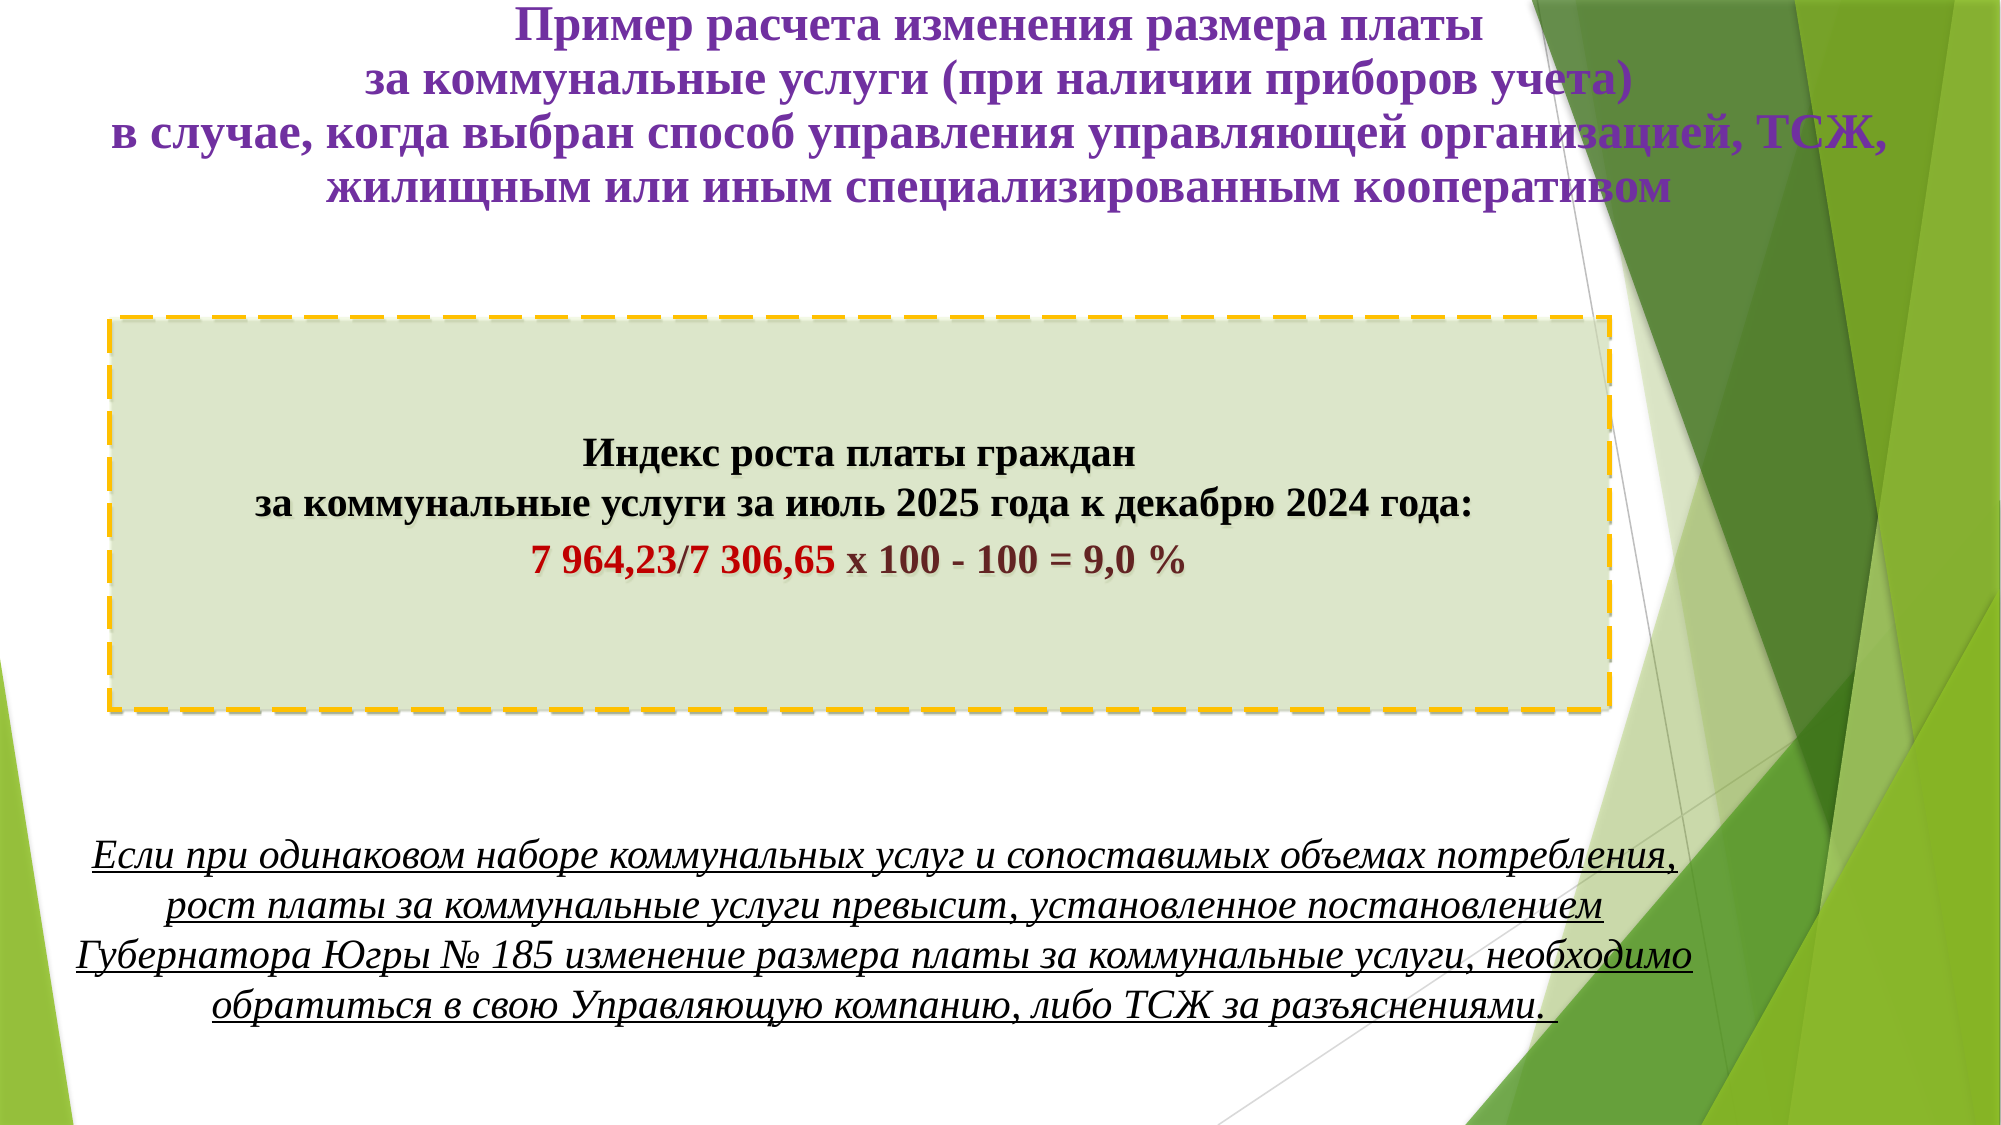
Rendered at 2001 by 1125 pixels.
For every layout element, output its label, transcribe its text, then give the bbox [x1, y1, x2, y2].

title Если при одинаковом наборе коммунальных услуг и сопоставимых объемах потребления, рост платы за коммунальные услуги превысит, установленное постановлением Губернатора Югры № 185 изменение размера платы за коммунальные услуги, необходимо обратиться в свою Управляющую компанию, либо ТСЖ за разъяснениями. [44, 818, 1725, 1037]
text_box Индекс роста платы граждан за коммунальные услуги за июль 2025 года к декабрю 2024 года: 7 964,23/7 306,65 х 100 - 100 = 9,0 % [109, 316, 1610, 710]
text_box Пример расчета изменения размера платы за коммунальные услуги (при наличии приборов учета) в случае, когда выбран способ управления управляющей организацией, ТСЖ, жилищным или иным специализированным кооперативом [12, 24, 1987, 246]
